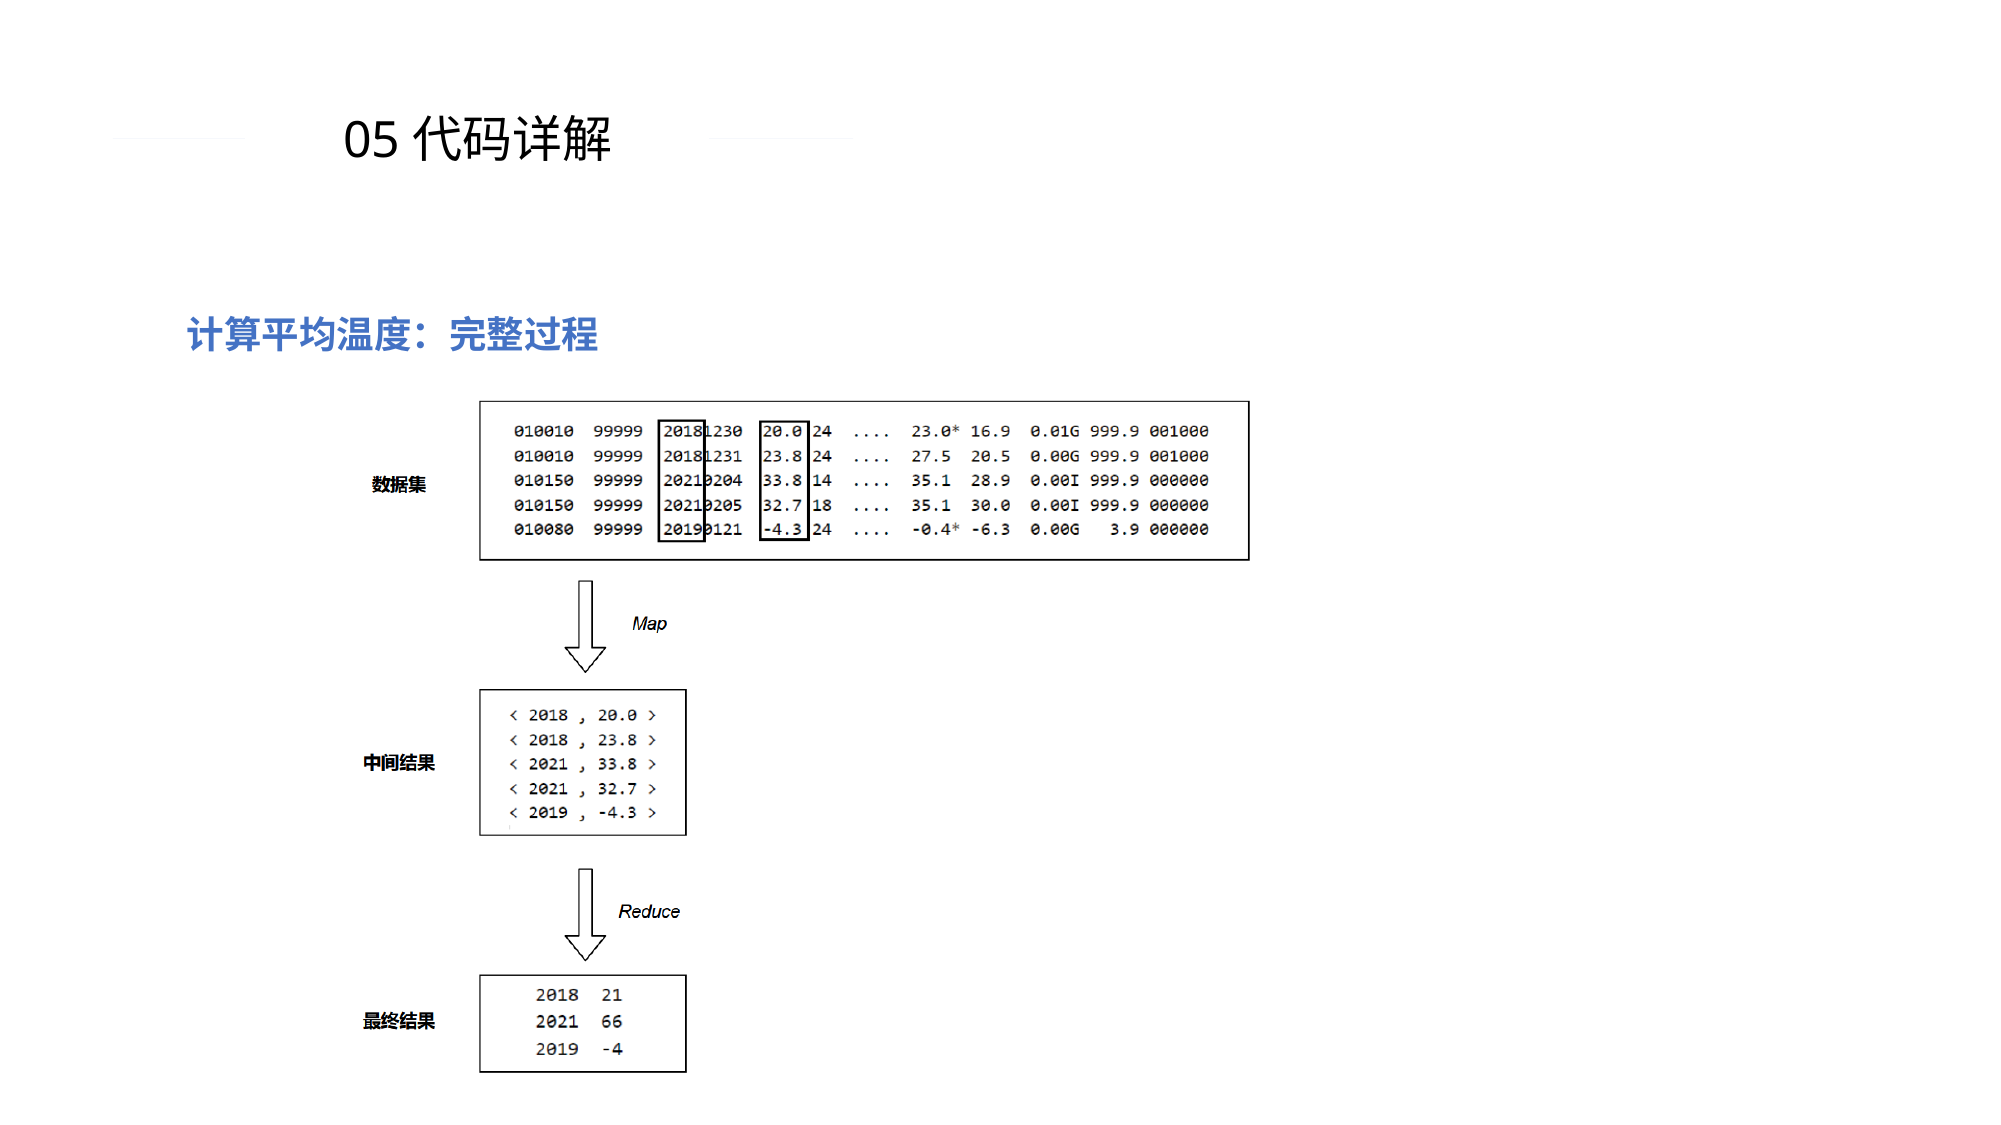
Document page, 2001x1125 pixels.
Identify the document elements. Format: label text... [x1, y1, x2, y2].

text_box 计算平均温度：完整过程 [128, 303, 1736, 364]
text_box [112, 100, 854, 176]
picture [331, 387, 1267, 1079]
